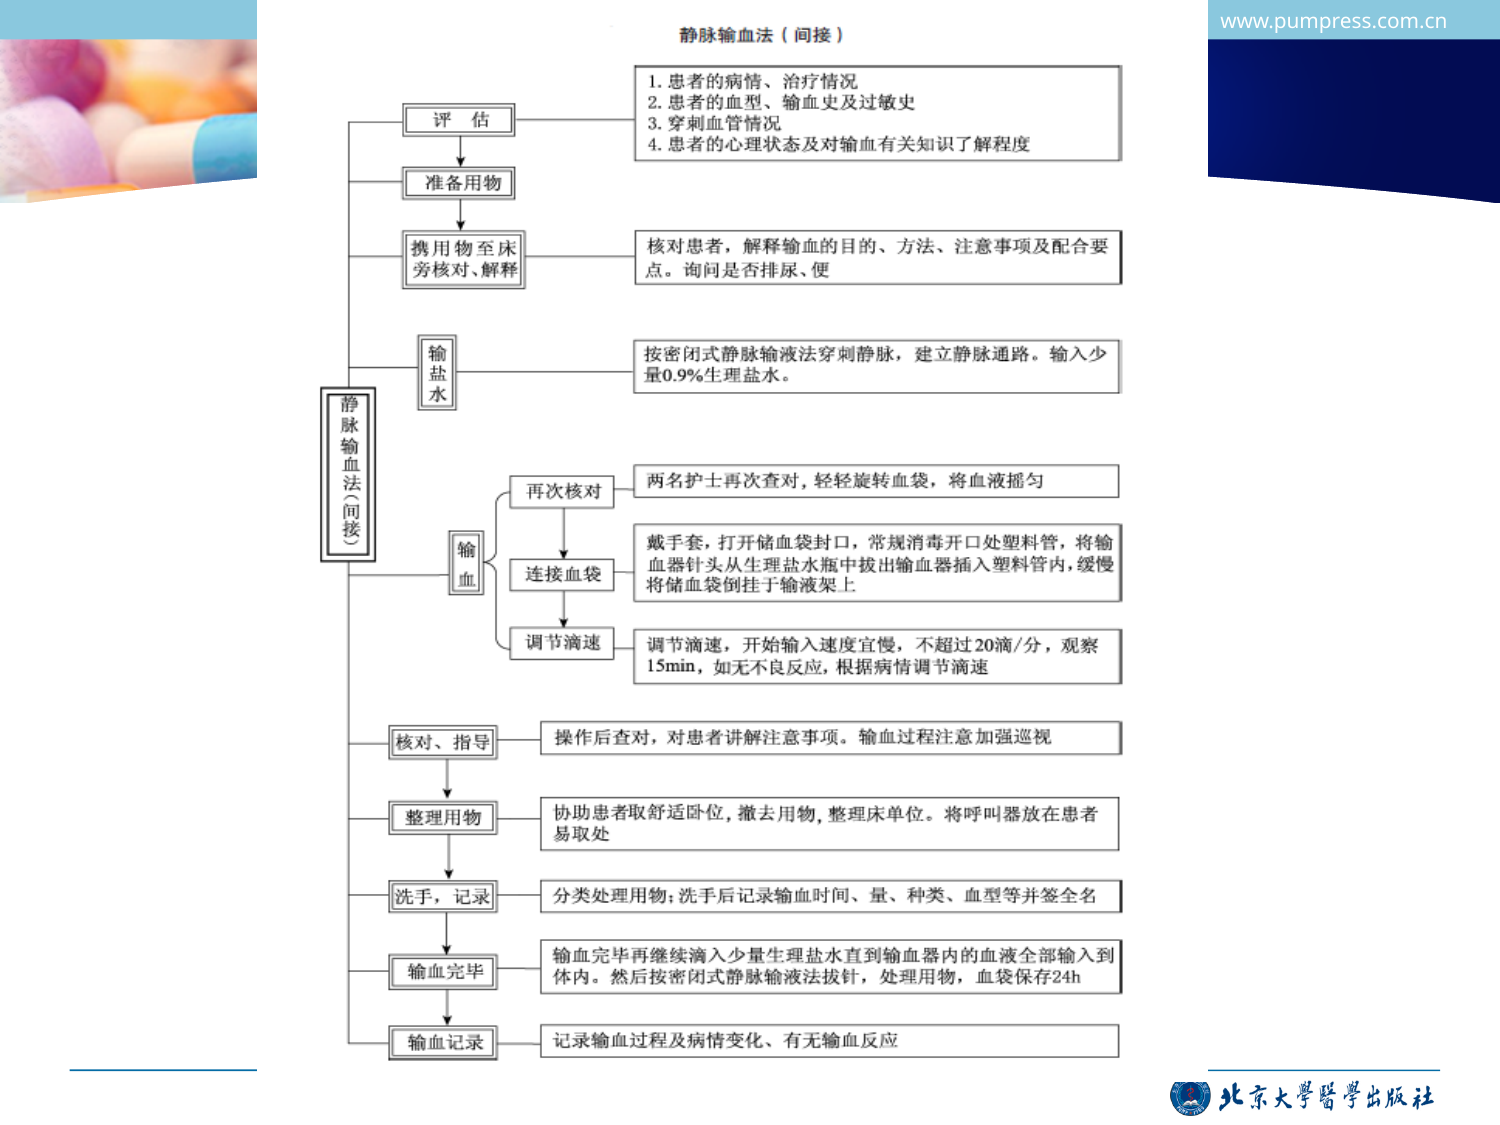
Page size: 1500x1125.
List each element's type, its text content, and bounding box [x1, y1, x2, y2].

picture [0, 40, 257, 203]
picture [1170, 1074, 1436, 1118]
slide_number www.pumpress.com.cn [1209, 0, 1463, 38]
picture [1208, 40, 1500, 203]
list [257, 0, 1208, 1082]
